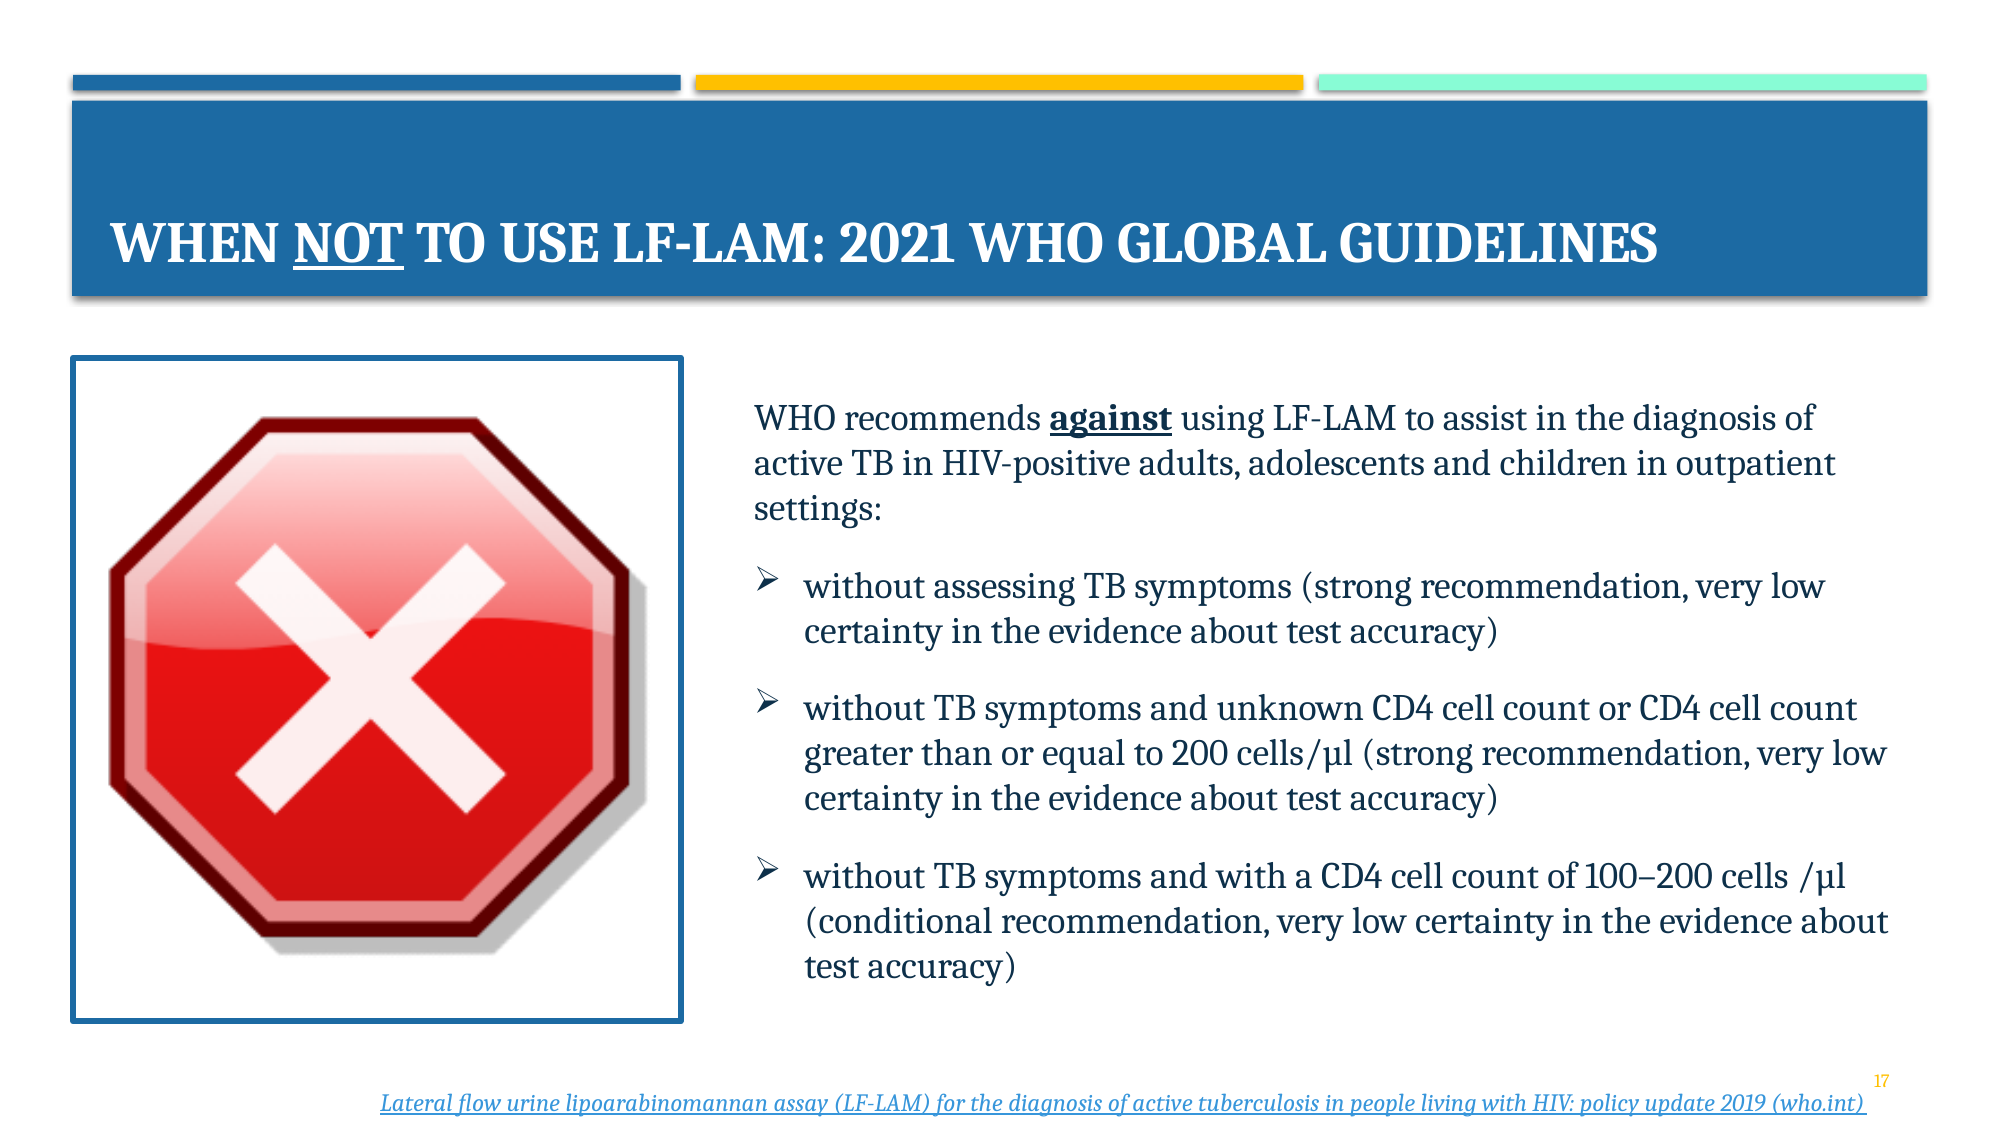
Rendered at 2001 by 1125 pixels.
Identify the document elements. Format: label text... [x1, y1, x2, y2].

title when not to USE LF-LAM: 2021 WHO Global Guidelines [95, 115, 1905, 282]
text_box [71, 356, 682, 1023]
picture [107, 414, 651, 959]
list WHO recommends against using LF-LAM to assist in the diagnosis of active TB in HIV-positive adults, adolescents and children in outpatient settings: without assessing TB symptoms (strong recommendation, very low certainty in the evidence about test accuracy) without TB symptoms and unknown CD4 cell count or CD4 cell count greater than or equal to 200 cells/µl (strong recommendation, very low certainty in the evidence about test accuracy) without TB symptoms and with a CD4 cell count of 100–200 cells /µl (conditional recommendation, very low certainty in the evidence about test accuracy) [739, 357, 1927, 1022]
slide_number 17 [1732, 1050, 1905, 1110]
text_box Lateral flow urine lipoarabinomannan assay (‎LF-LAM)‎ for the diagnosis of active tuberculosis in people living with HIV: policy update 2019 (who.int) [359, 1079, 1883, 1124]
